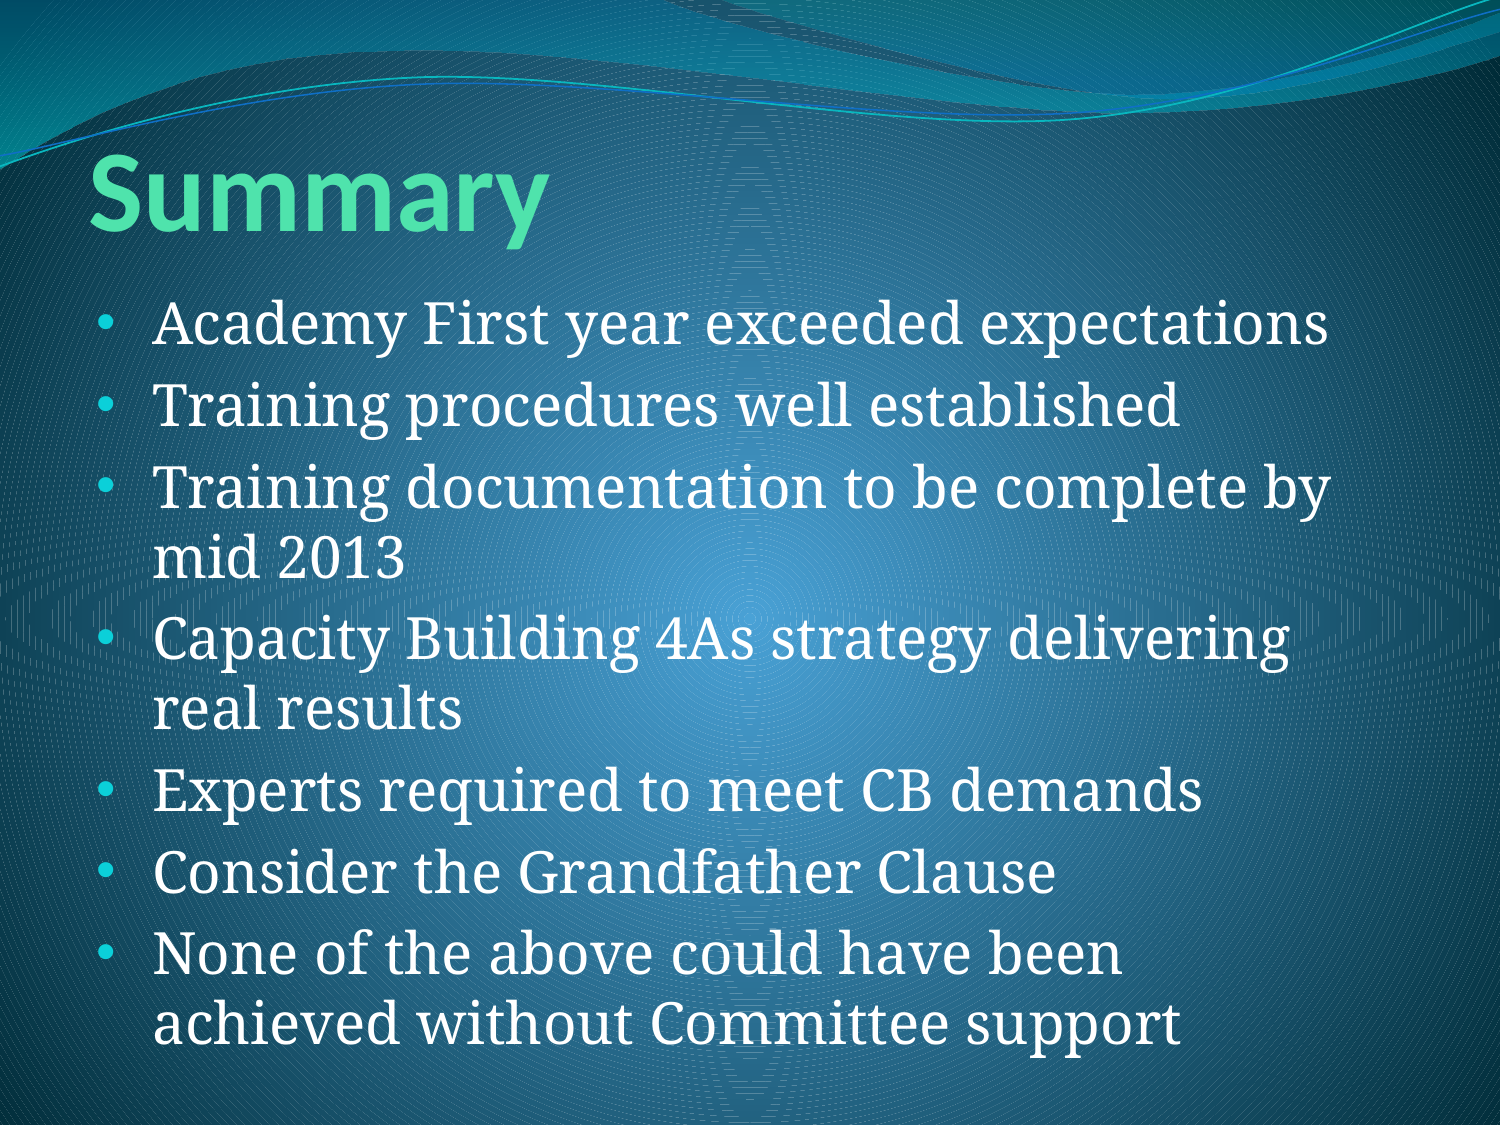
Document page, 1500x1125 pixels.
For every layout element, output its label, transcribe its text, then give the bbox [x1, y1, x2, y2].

title Summary [88, 125, 1364, 256]
list Academy First year exceeded expectations Training procedures well established Training documentation to be complete by mid 2013 Capacity Building 4As strategy delivering real results Experts required to meet CB demands Consider the Grandfather Clause None of the above could have been achieved without Committee support [88, 278, 1364, 1071]
